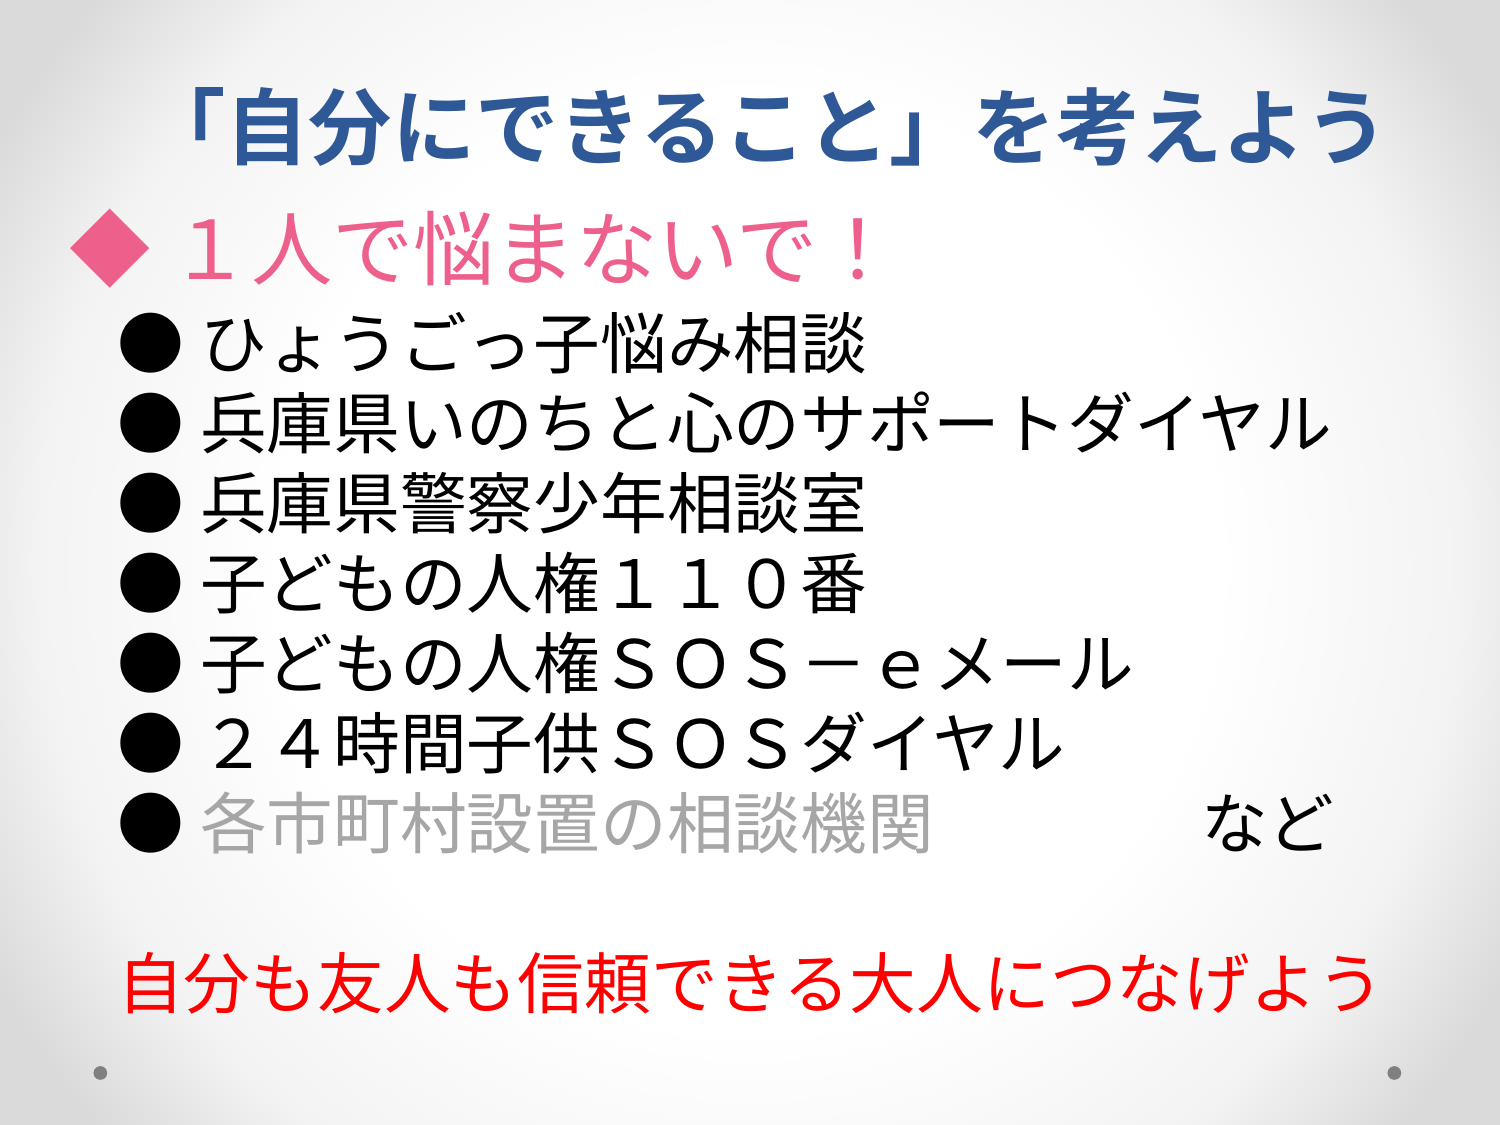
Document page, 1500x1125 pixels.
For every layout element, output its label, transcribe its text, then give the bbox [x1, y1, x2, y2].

text_box ●ひょうごっ子悩み相談 ●兵庫県いのちと心のサポートダイヤル ●兵庫県警察少年相談室 ●子どもの人権１１０番 ●子どもの人権ＳＯＳ－ｅメール ●２４時間子供ＳＯＳダイヤル ●各市町村設置の相談機関 など 自分も友人も信頼できる大人につなげよう [104, 295, 1406, 1029]
text_box ◆１人で悩まないで！ [54, 196, 1307, 298]
picture [0, 0, 1500, 1125]
title 「自分にできること」を考えよう [63, 0, 1469, 183]
text_box [104, 281, 1463, 1050]
